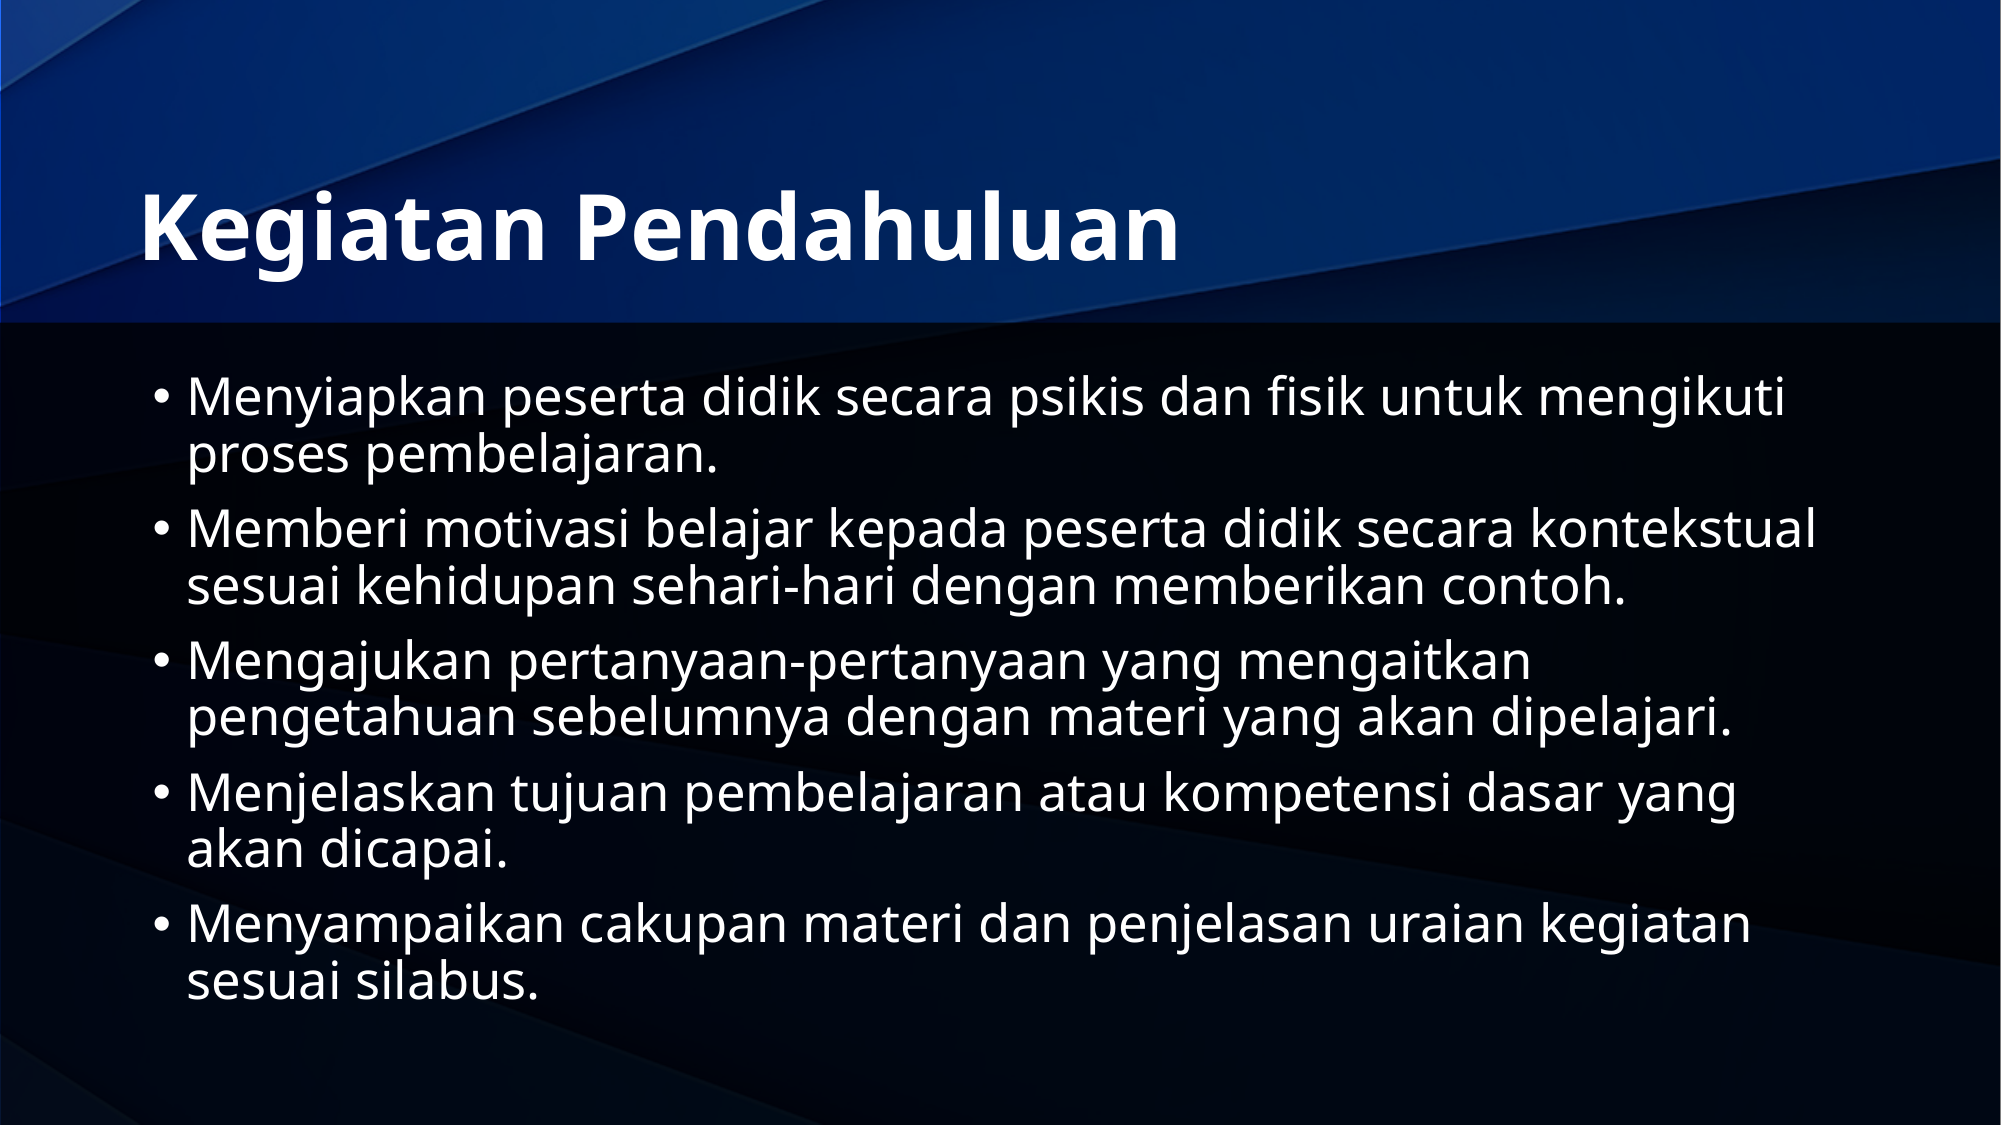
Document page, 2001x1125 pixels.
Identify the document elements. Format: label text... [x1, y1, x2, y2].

title Kegiatan Pendahuluan [137, 132, 1264, 281]
picture [0, 0, 2000, 1125]
list Menyiapkan peserta didik secara psikis dan fisik untuk mengikuti proses pembelajaran. Memberi motivasi belajar kepada peserta didik secara kontekstual sesuai kehidupan sehari-hari dengan memberikan contoh. Mengajukan pertanyaan-pertanyaan yang mengaitkan pengetahuan sebelumnya dengan materi yang akan dipelajari. Menjelaskan tujuan pembelajaran atau kompetensi dasar yang akan dicapai. Menyampaikan cakupan materi dan penjelasan uraian kegiatan sesuai silabus. [137, 363, 1863, 1066]
